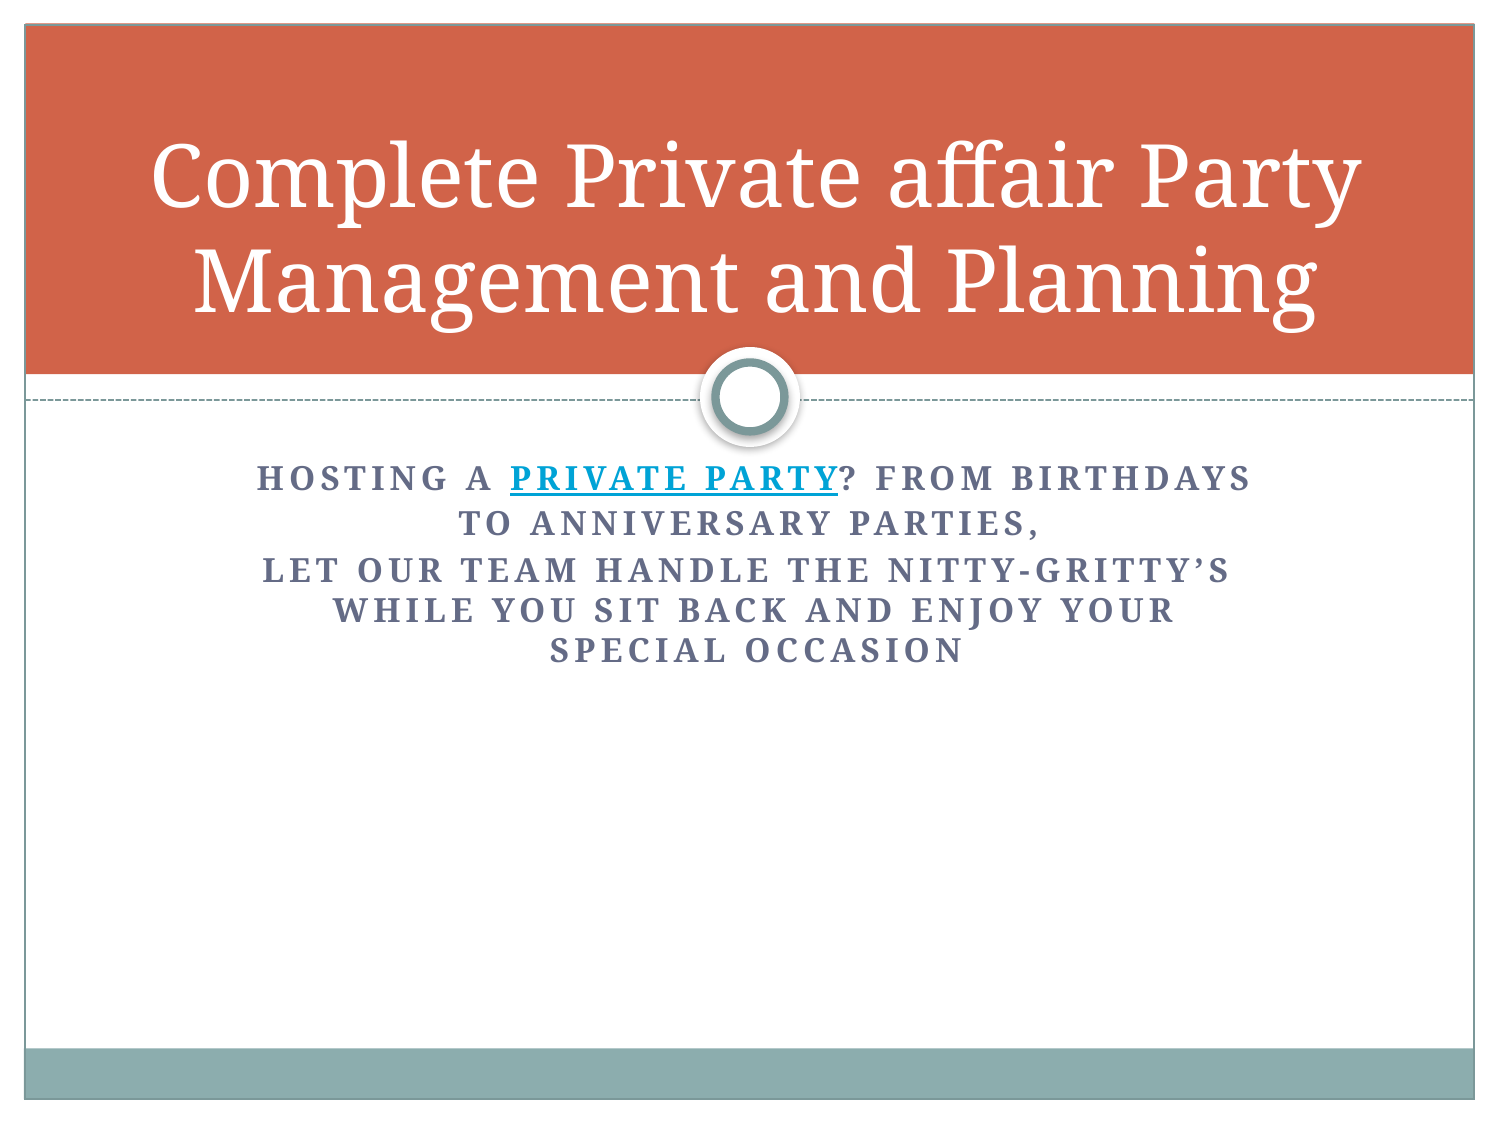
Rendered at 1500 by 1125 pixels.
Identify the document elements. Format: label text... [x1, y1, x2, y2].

title Complete Private affair Party Management and Planning [118, 87, 1394, 338]
list Hosting a Private Party? From Birthdays to Anniversary Parties, Let our Team Handle the Nitty-Gritty’s While you Sit Back and Enjoy Your Special Occasion [224, 450, 1288, 725]
